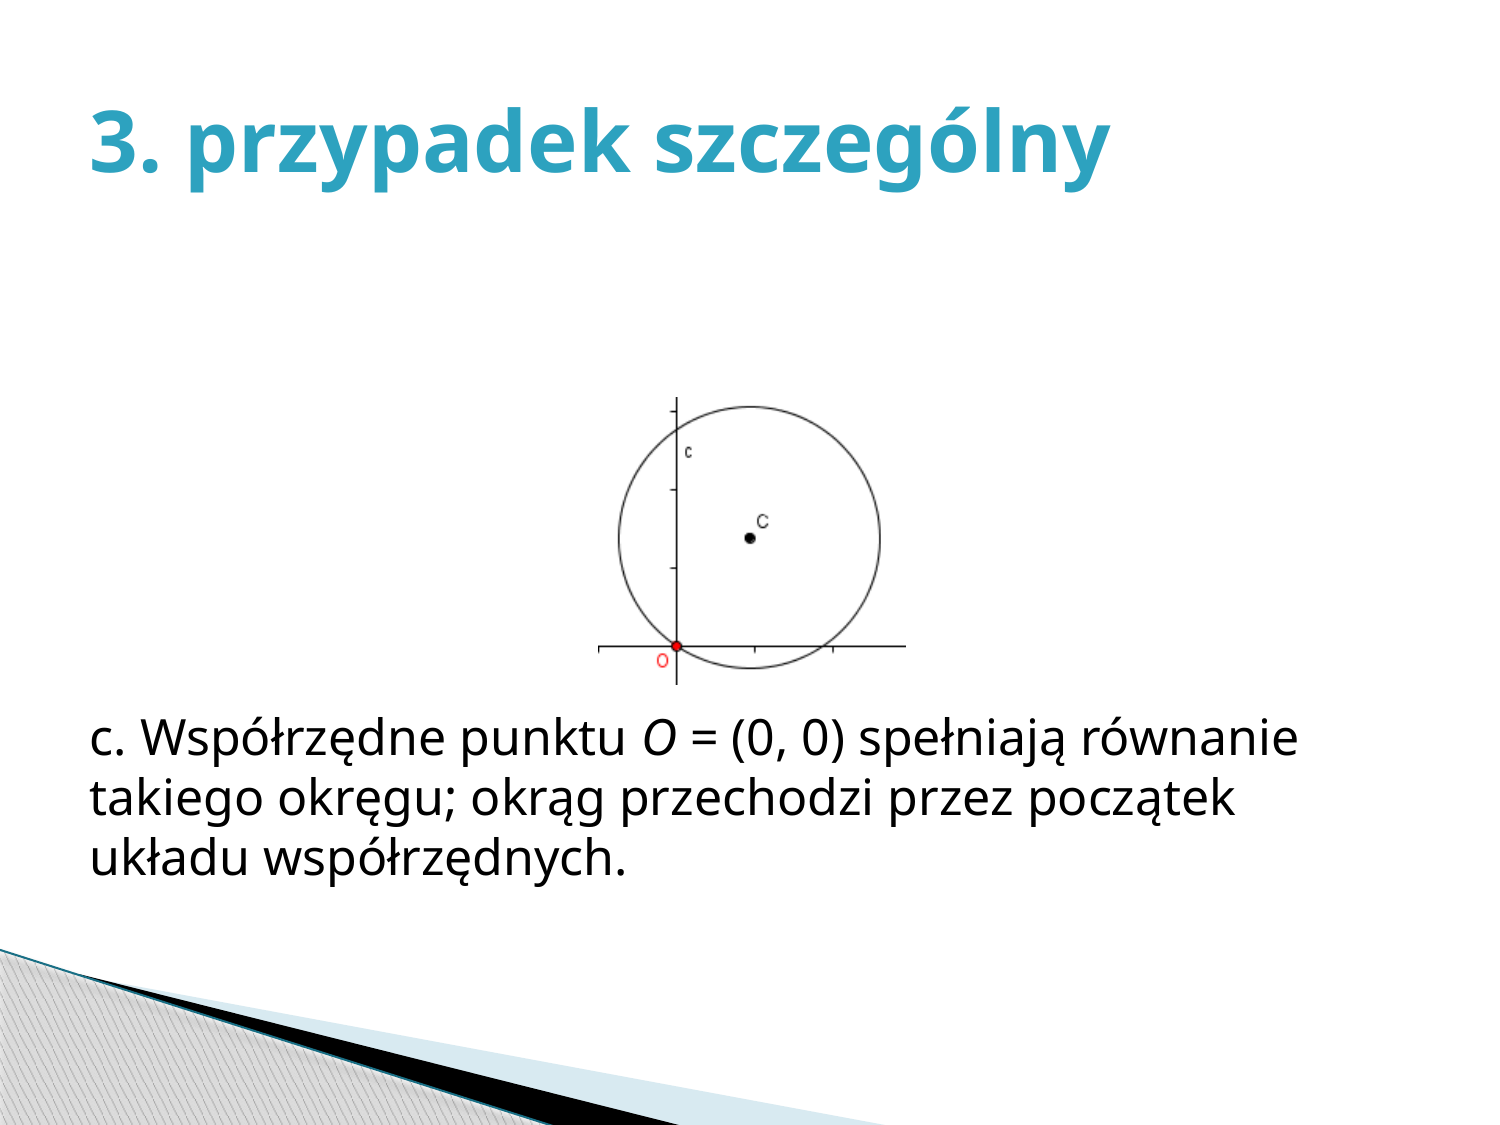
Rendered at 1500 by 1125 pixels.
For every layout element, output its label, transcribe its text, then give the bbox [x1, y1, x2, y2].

picture [597, 396, 907, 685]
title 3. przypadek szczególny [75, 45, 1425, 233]
